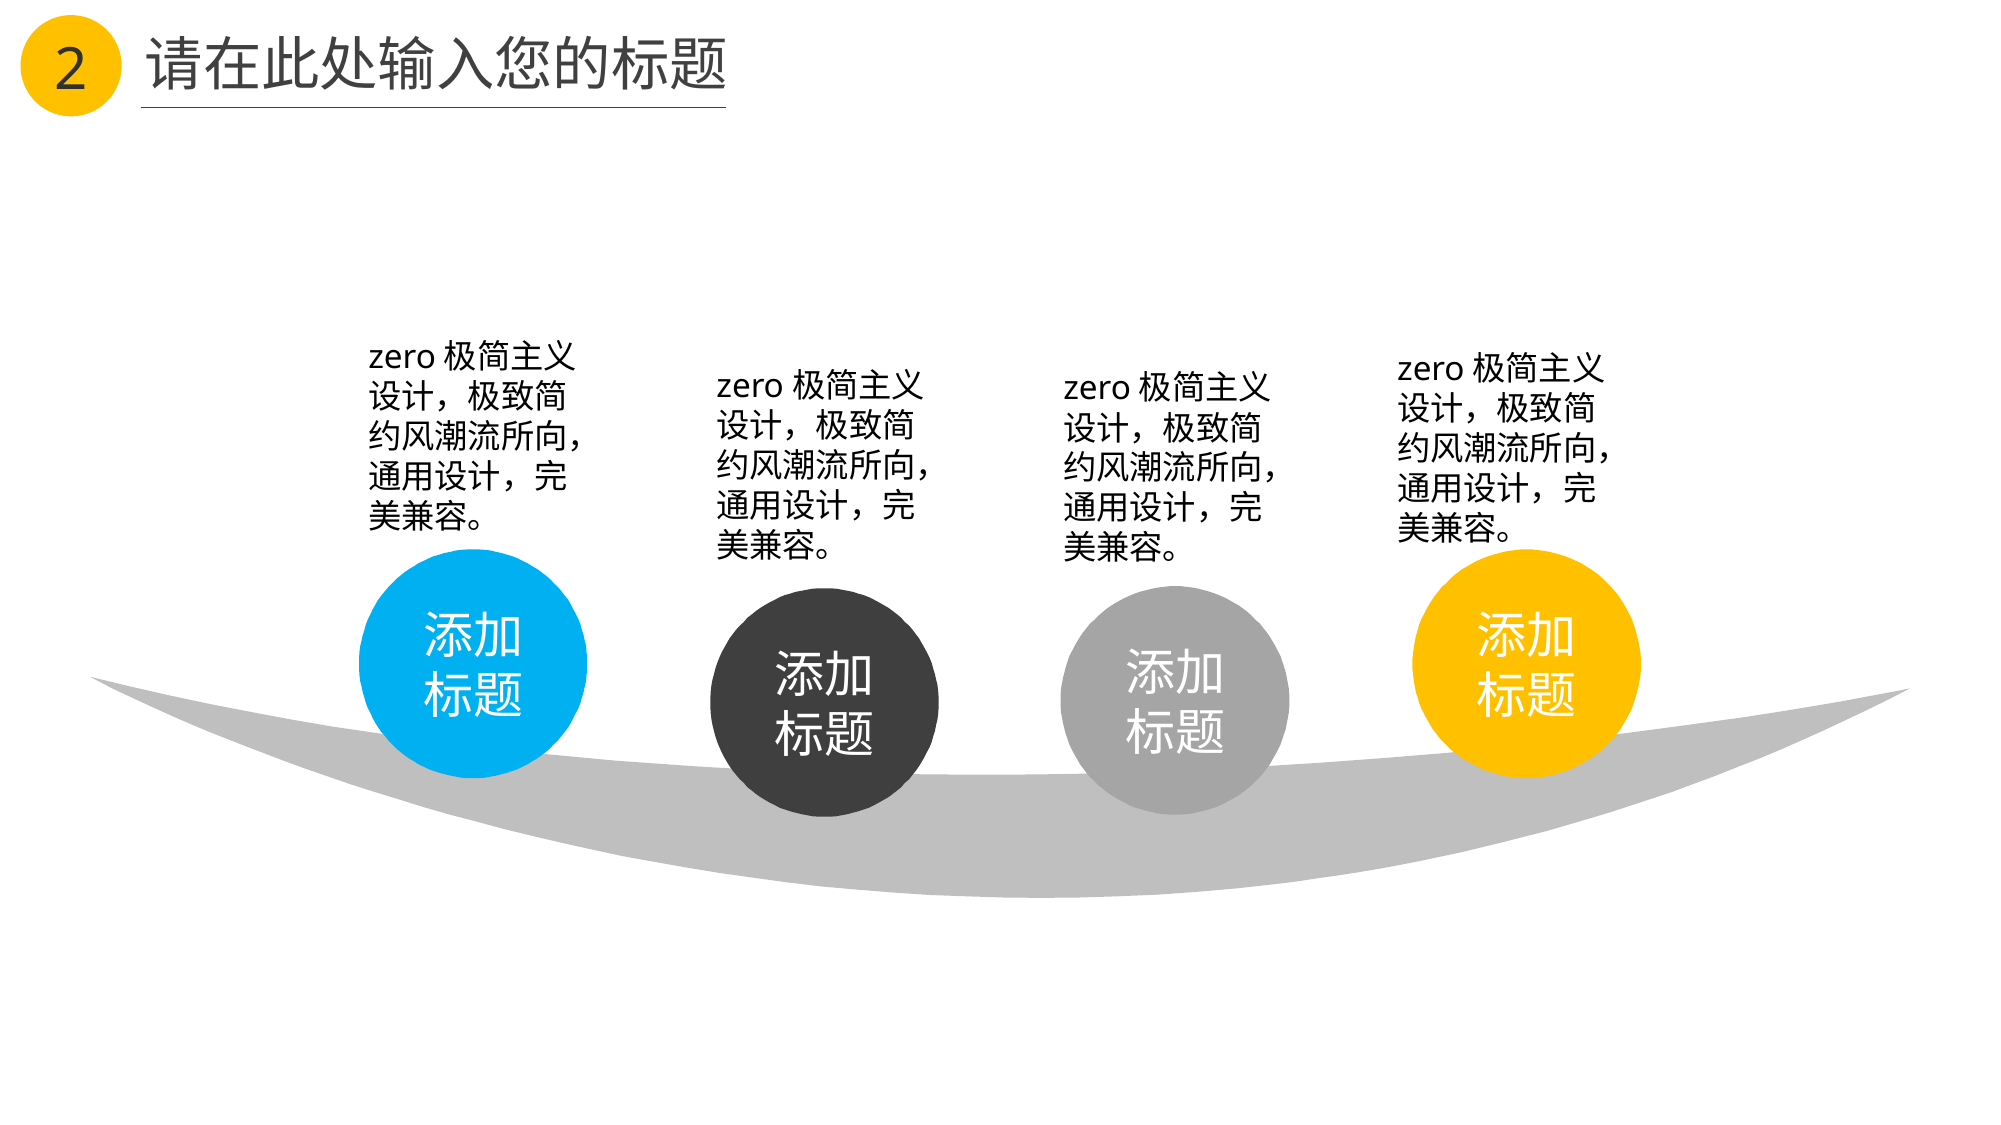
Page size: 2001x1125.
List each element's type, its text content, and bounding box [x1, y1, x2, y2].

text_box [90, 676, 1910, 898]
text_box 添加 标题 [709, 587, 940, 818]
text_box zero极简主义设计，极致简约风潮流所向，通用设计，完美兼容。 [701, 357, 956, 528]
text_box 2 [19, 14, 123, 118]
text_box 添加 标题 [1412, 549, 1641, 779]
text_box zero极简主义设计，极致简约风潮流所向，通用设计，完美兼容。 [1382, 339, 1637, 511]
text_box zero极简主义设计，极致简约风潮流所向，通用设计，完美兼容。 [353, 327, 608, 499]
text_box 添加 标题 [359, 549, 588, 779]
text_box zero极简主义设计，极致简约风潮流所向，通用设计，完美兼容。 [1048, 359, 1303, 531]
text_box 添加 标题 [1060, 586, 1290, 815]
text_box 请在此处输入您的标题 [130, 20, 743, 105]
